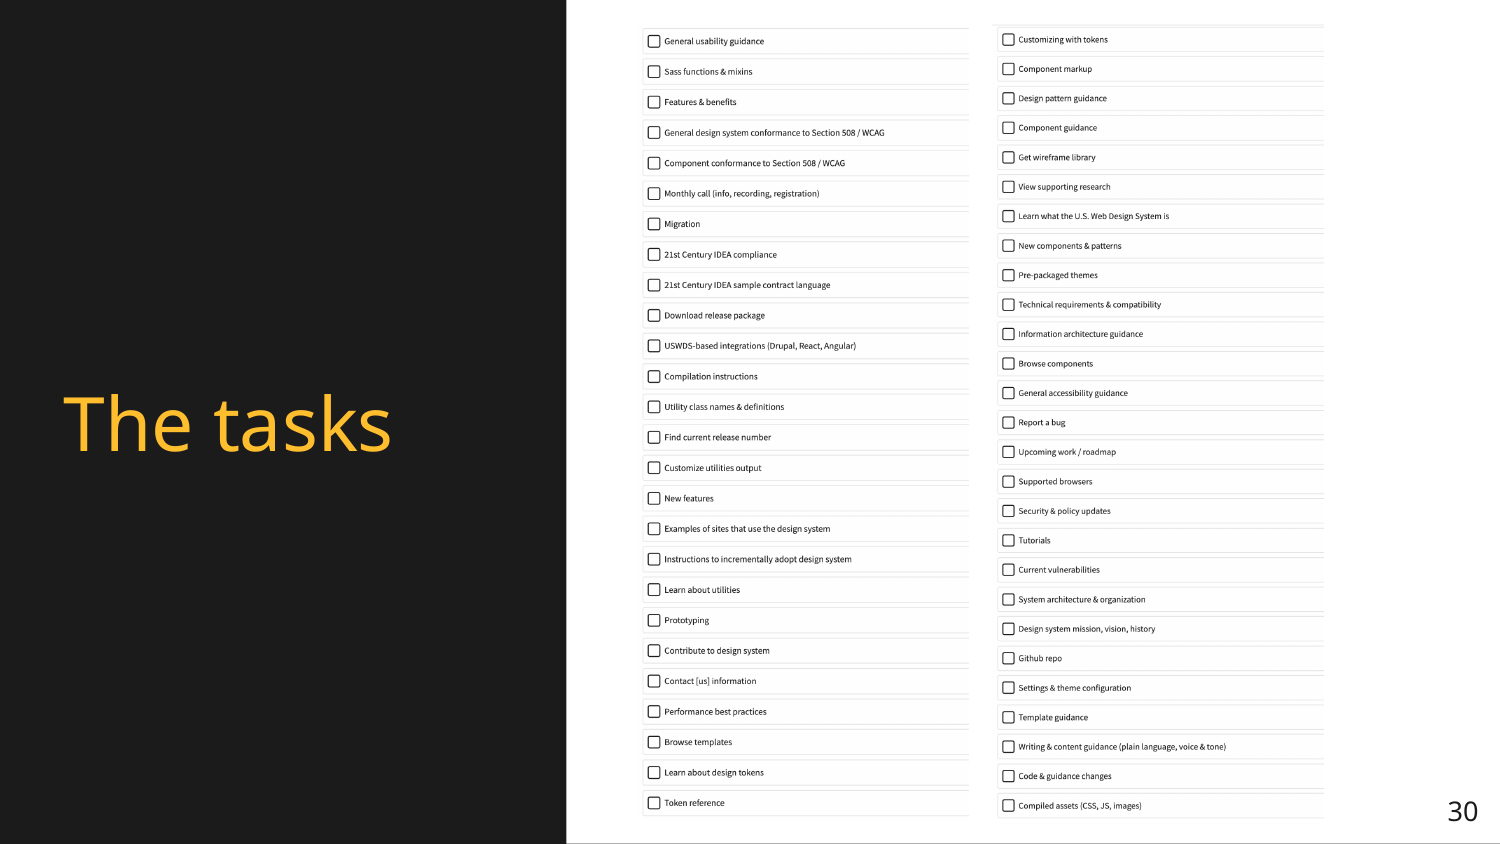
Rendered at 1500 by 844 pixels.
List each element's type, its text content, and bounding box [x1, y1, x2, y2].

slide_number 30 [1403, 779, 1494, 844]
picture [637, 24, 970, 819]
text_box [566, 0, 1500, 844]
picture [992, 24, 1324, 819]
title The tasks [48, 176, 566, 667]
